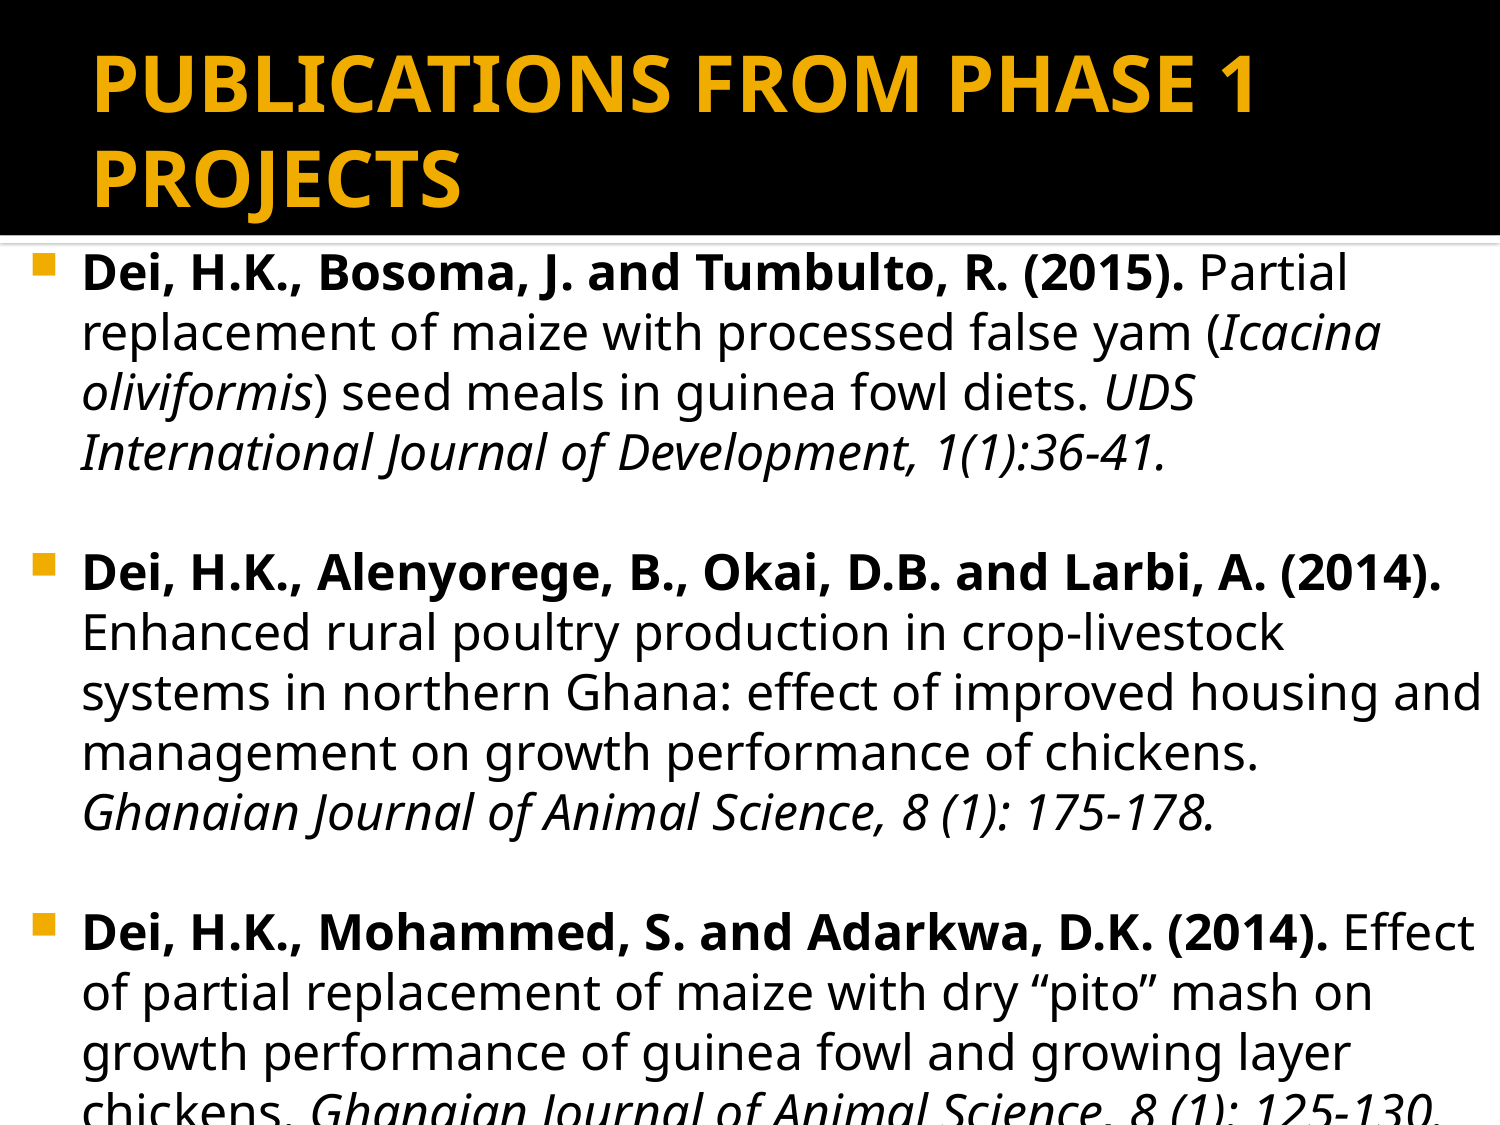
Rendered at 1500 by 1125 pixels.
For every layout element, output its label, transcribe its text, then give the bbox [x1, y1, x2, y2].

title PUBLICATIONS FROM PHASE 1 PROJECTS [75, 25, 1425, 224]
list Dei, H.K., Bosoma, J. and Tumbulto, R. (2015). Partial replacement of maize with processed false yam (Icacina oliviformis) seed meals in guinea fowl diets. UDS International Journal of Development, 1(1):36-41. Dei, H.K., Alenyorege, B., Okai, D.B. and Larbi, A. (2014). Enhanced rural poultry production in crop-livestock systems in northern Ghana: effect of improved housing and management on growth performance of chickens. Ghanaian Journal of Animal Science, 8 (1): 175-178. Dei, H.K., Mohammed, S. and Adarkwa, D.K. (2014). Effect of partial replacement of maize with dry “pito” mash on growth performance of guinea fowl and growing layer chickens. Ghanaian Journal of Animal Science, 8 (1): 125-130. [0, 224, 1500, 1125]
